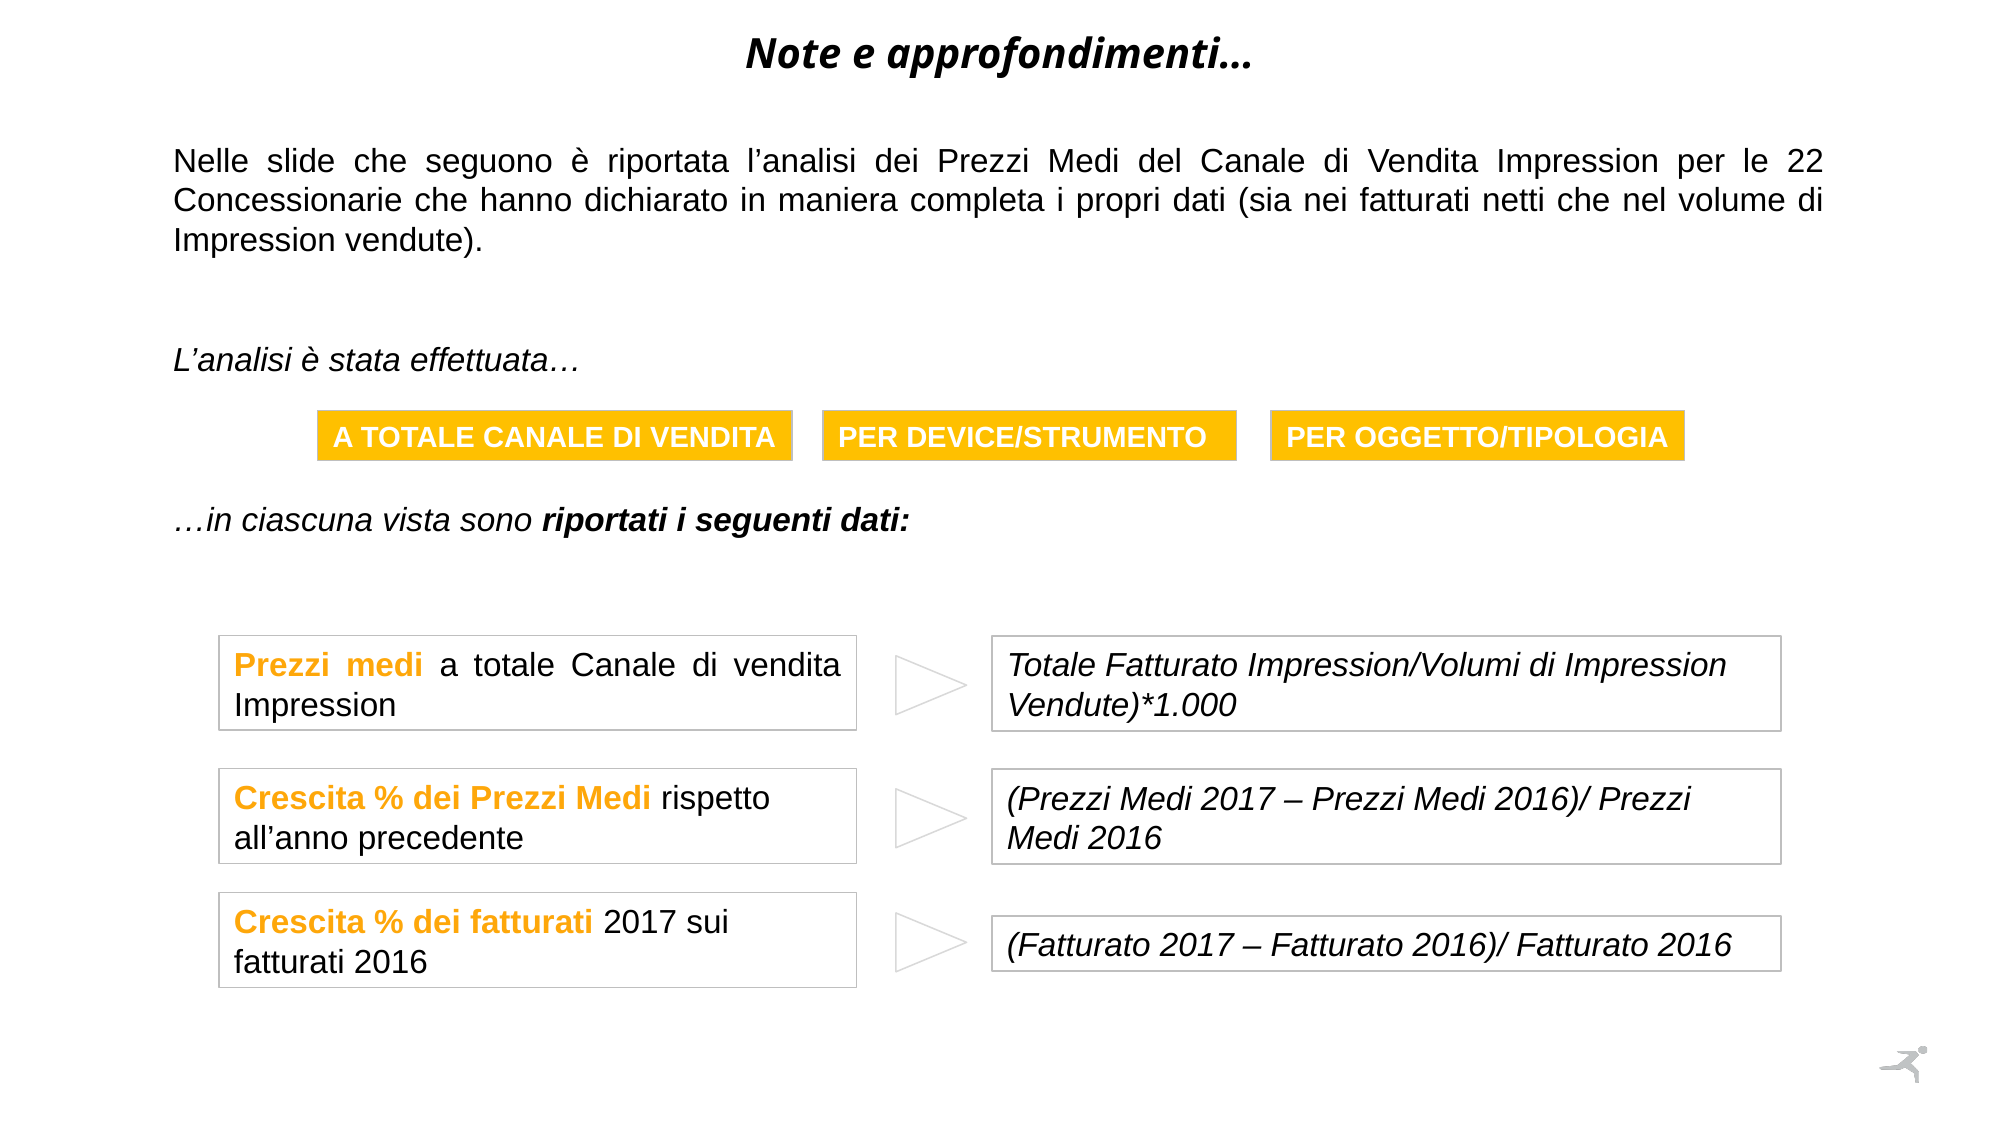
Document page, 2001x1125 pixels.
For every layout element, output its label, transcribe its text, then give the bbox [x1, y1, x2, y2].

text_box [218, 634, 1782, 989]
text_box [157, 130, 1843, 551]
text_box Note e approfondimenti… [314, 19, 1686, 105]
